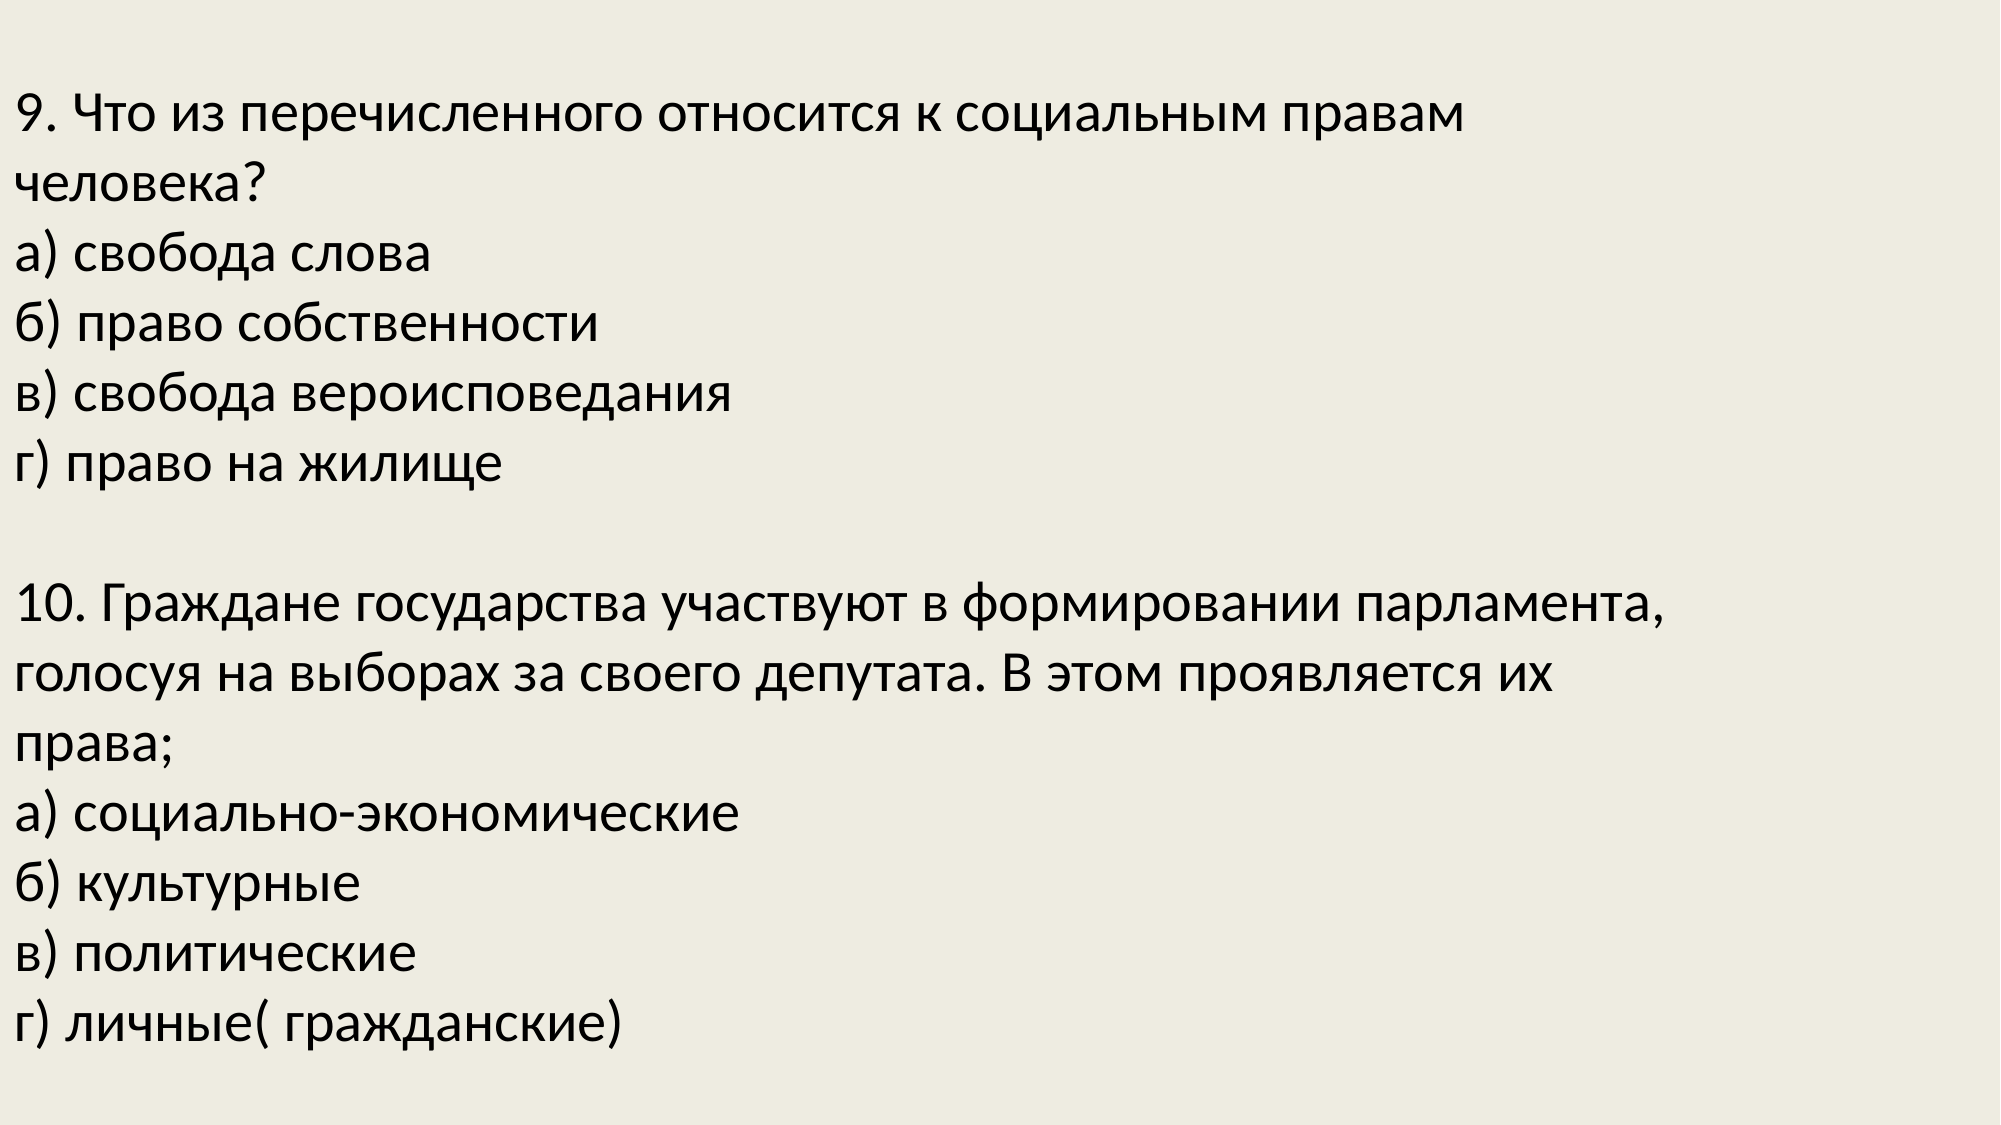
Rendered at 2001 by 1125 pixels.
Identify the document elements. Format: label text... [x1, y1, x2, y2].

text_box 9. Что из перечисленного относится к социальным правам человека? а) свобода слова б) право собственности в) свобода вероисповедания г) право на жилище 10. Граждане государства участвуют в формировании парламента, голосуя на выборах за своего депутата. В этом проявляется их права; а) социально-экономические б) культурные в) политические г) личные( гражданские) [0, 65, 1730, 1061]
